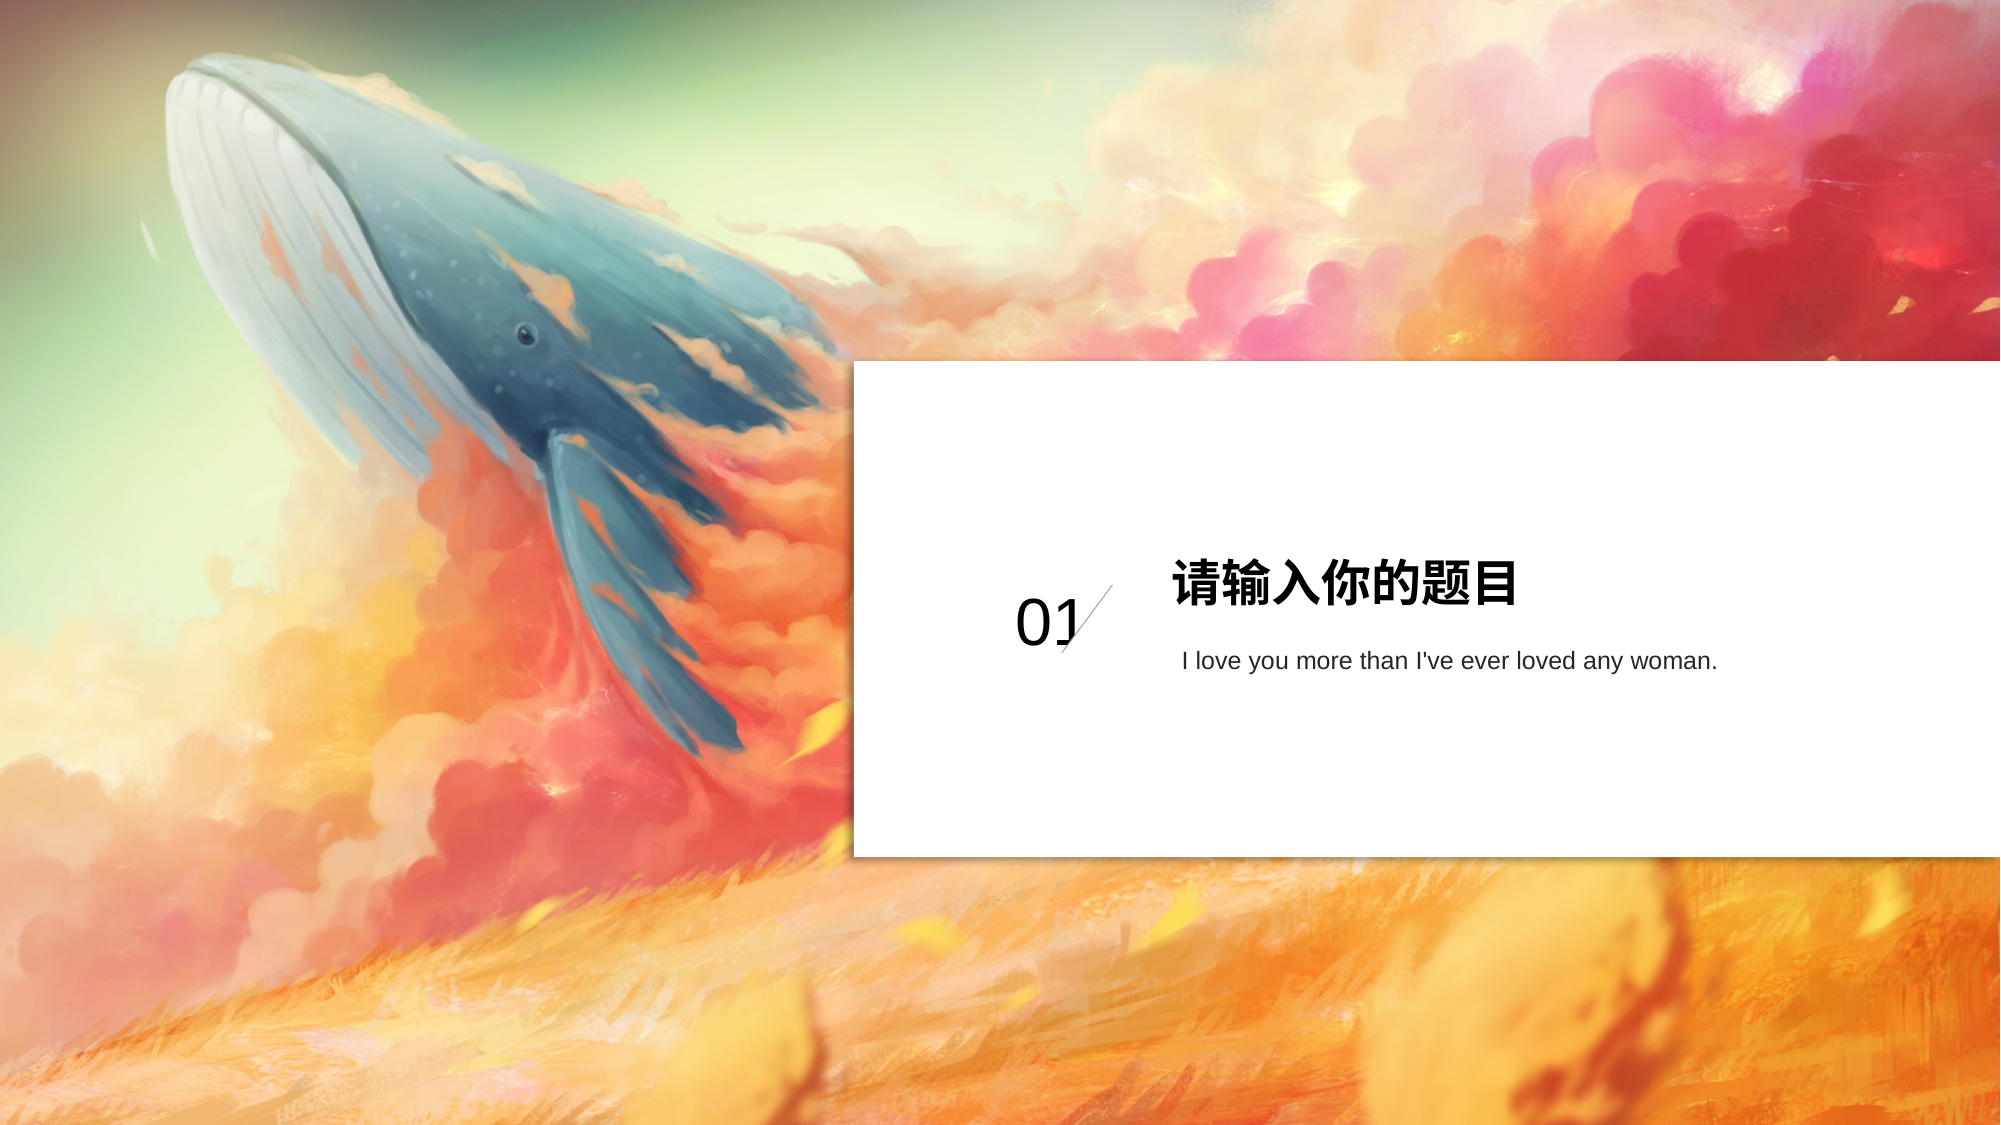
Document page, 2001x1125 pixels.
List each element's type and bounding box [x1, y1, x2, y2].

text_box [999, 570, 1113, 667]
picture [0, 0, 2000, 1125]
